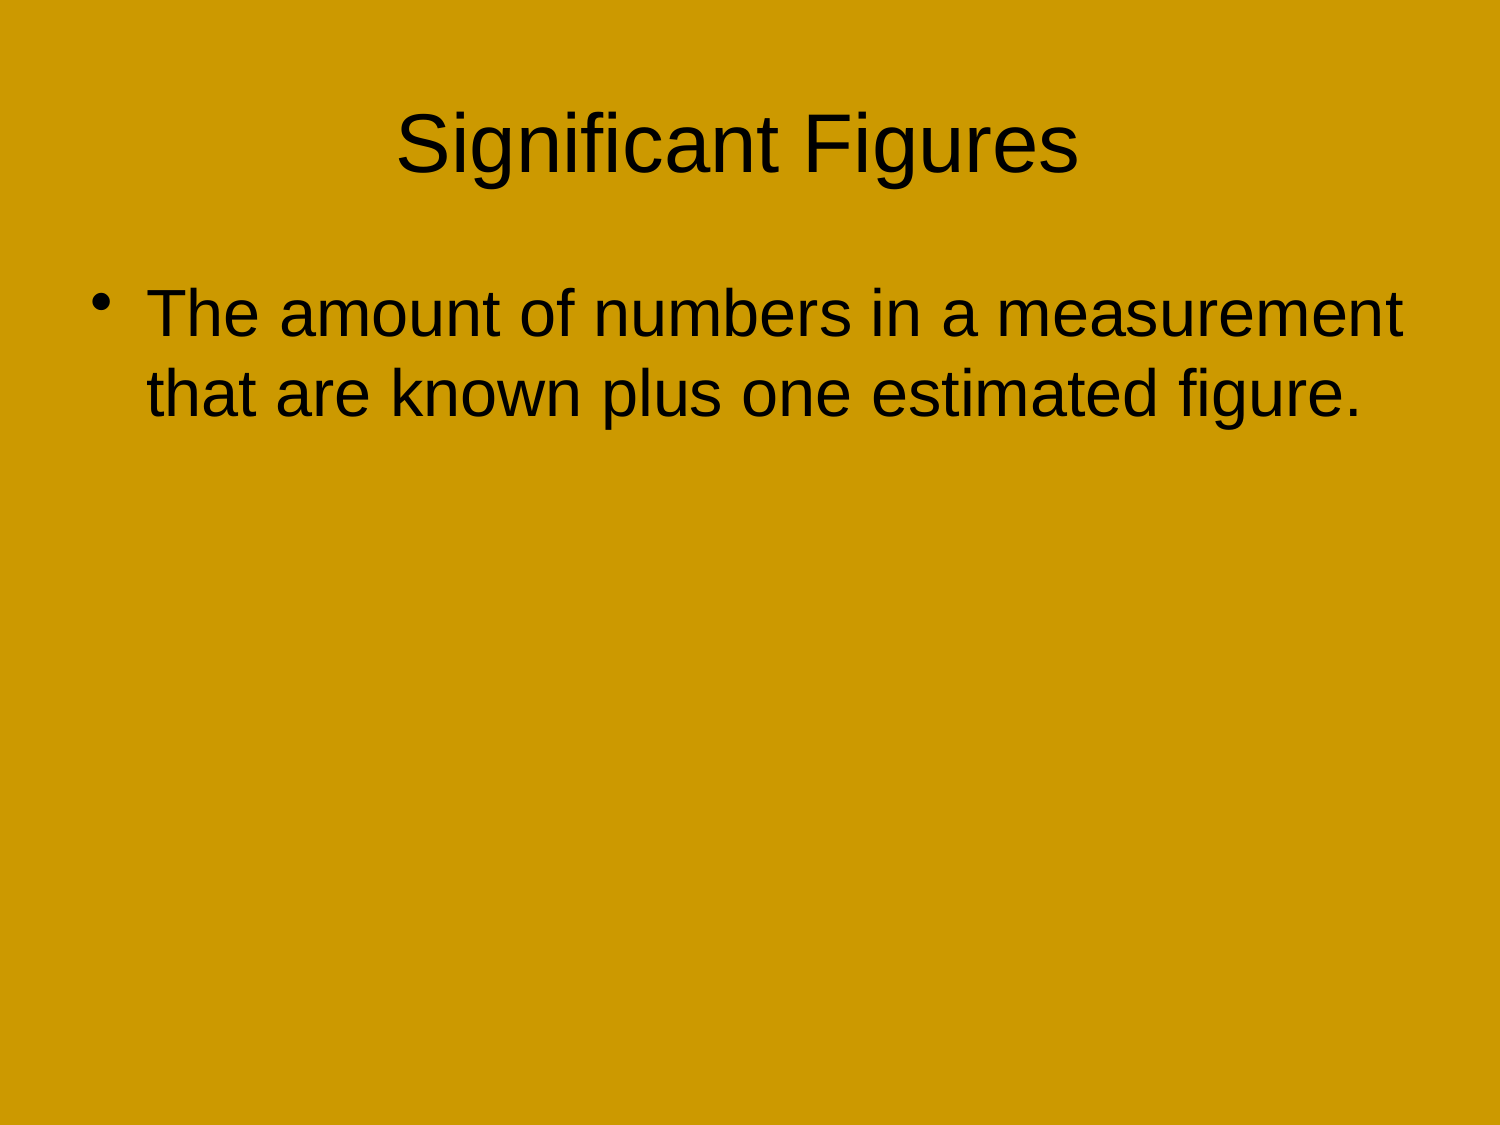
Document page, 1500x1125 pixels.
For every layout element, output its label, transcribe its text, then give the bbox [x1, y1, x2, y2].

title Significant Figures [74, 44, 1426, 233]
list The amount of numbers in a measurement that are known plus one estimated figure. [74, 262, 1426, 1006]
